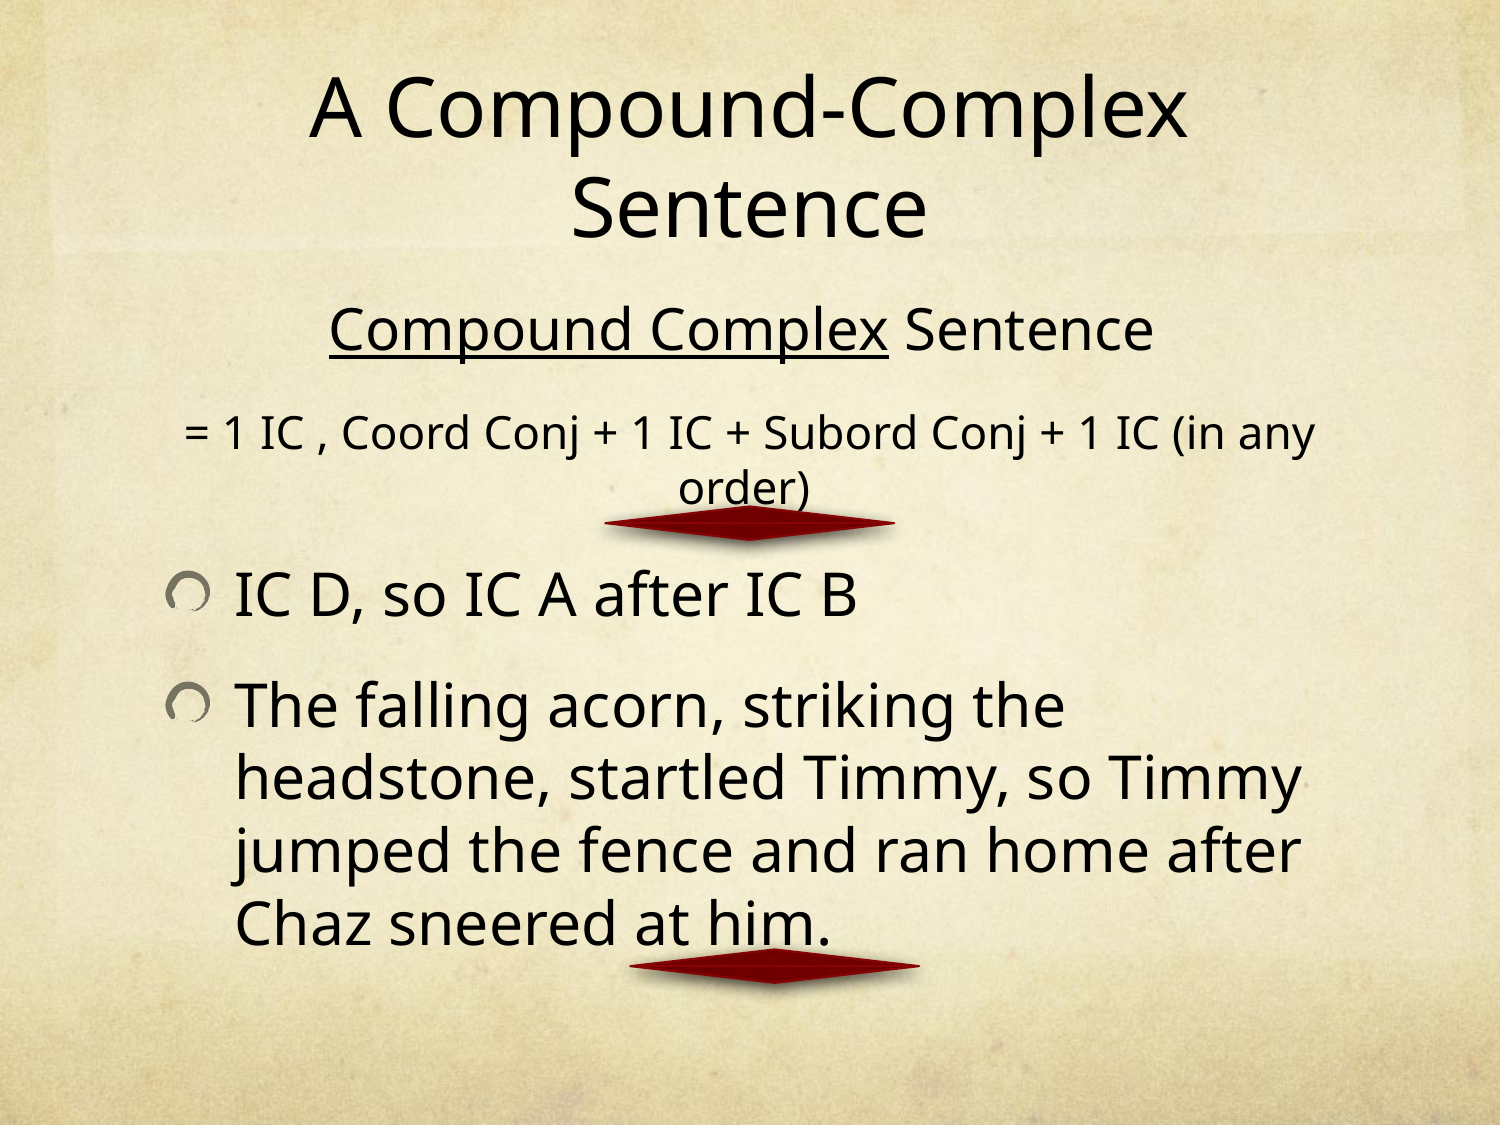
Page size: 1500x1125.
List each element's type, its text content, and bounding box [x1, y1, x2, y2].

list Compound Complex Sentence = 1 IC , Coord Conj + 1 IC + Subord Conj + 1 IC (in any order) [150, 284, 1350, 548]
title A Compound-Complex Sentence [150, 82, 1350, 225]
text_box [604, 505, 896, 541]
picture [0, 0, 1500, 1125]
text_box [629, 948, 921, 984]
list IC D, so IC A after IC B The falling acorn, striking the headstone, startled Timmy, so Timmy jumped the fence and ran home after Chaz sneered at him. [150, 548, 1350, 967]
